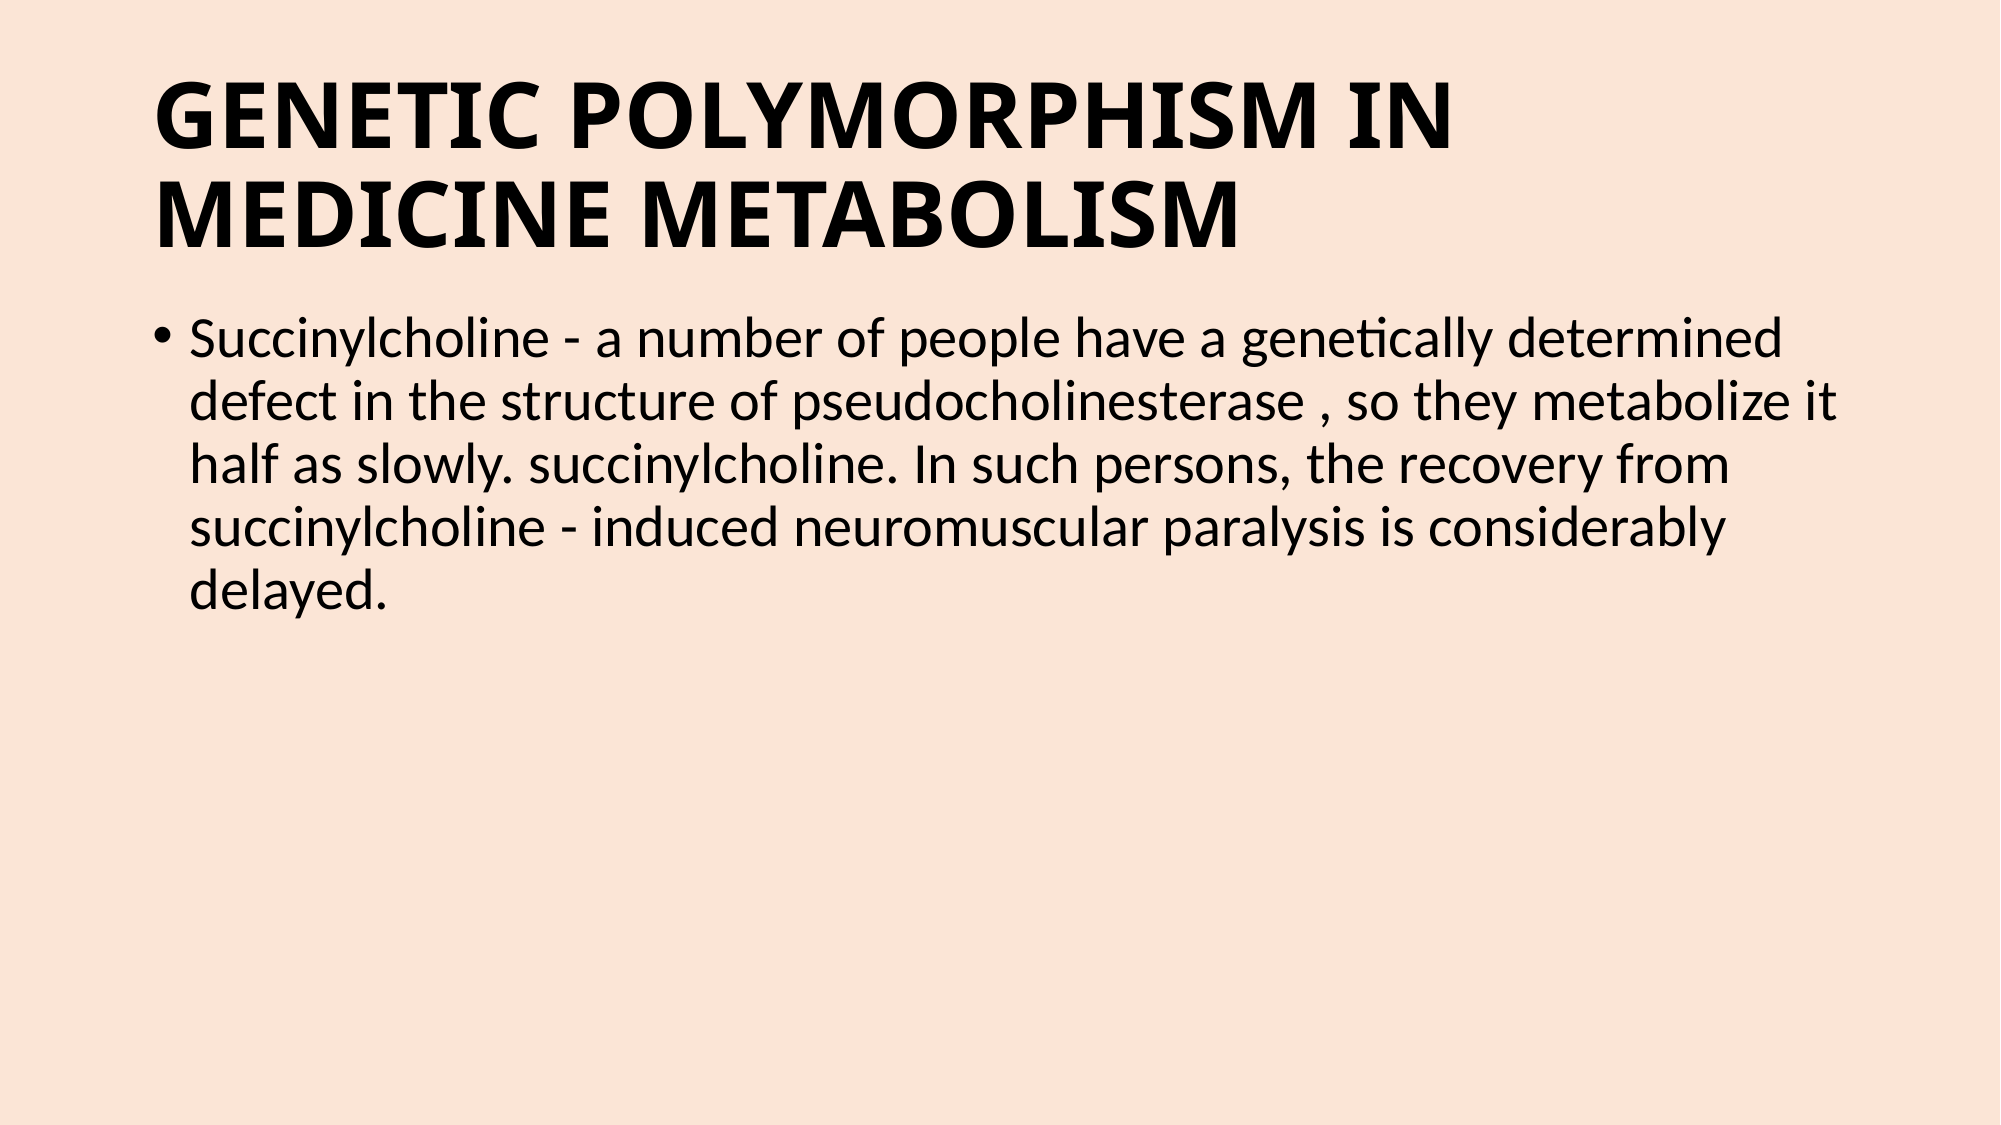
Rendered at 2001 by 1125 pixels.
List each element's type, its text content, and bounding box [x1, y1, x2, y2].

list Succinylcholine - a number of people have a genetically determined defect in the structure of pseudocholinesterase , so they metabolize it half as slowly. succinylcholine. In such persons, the recovery from succinylcholine - induced neuromuscular paralysis is considerably delayed. [137, 299, 1863, 1014]
title GENETIC POLYMORPHISM IN MEDICINE METABOLISM [137, 59, 1863, 278]
